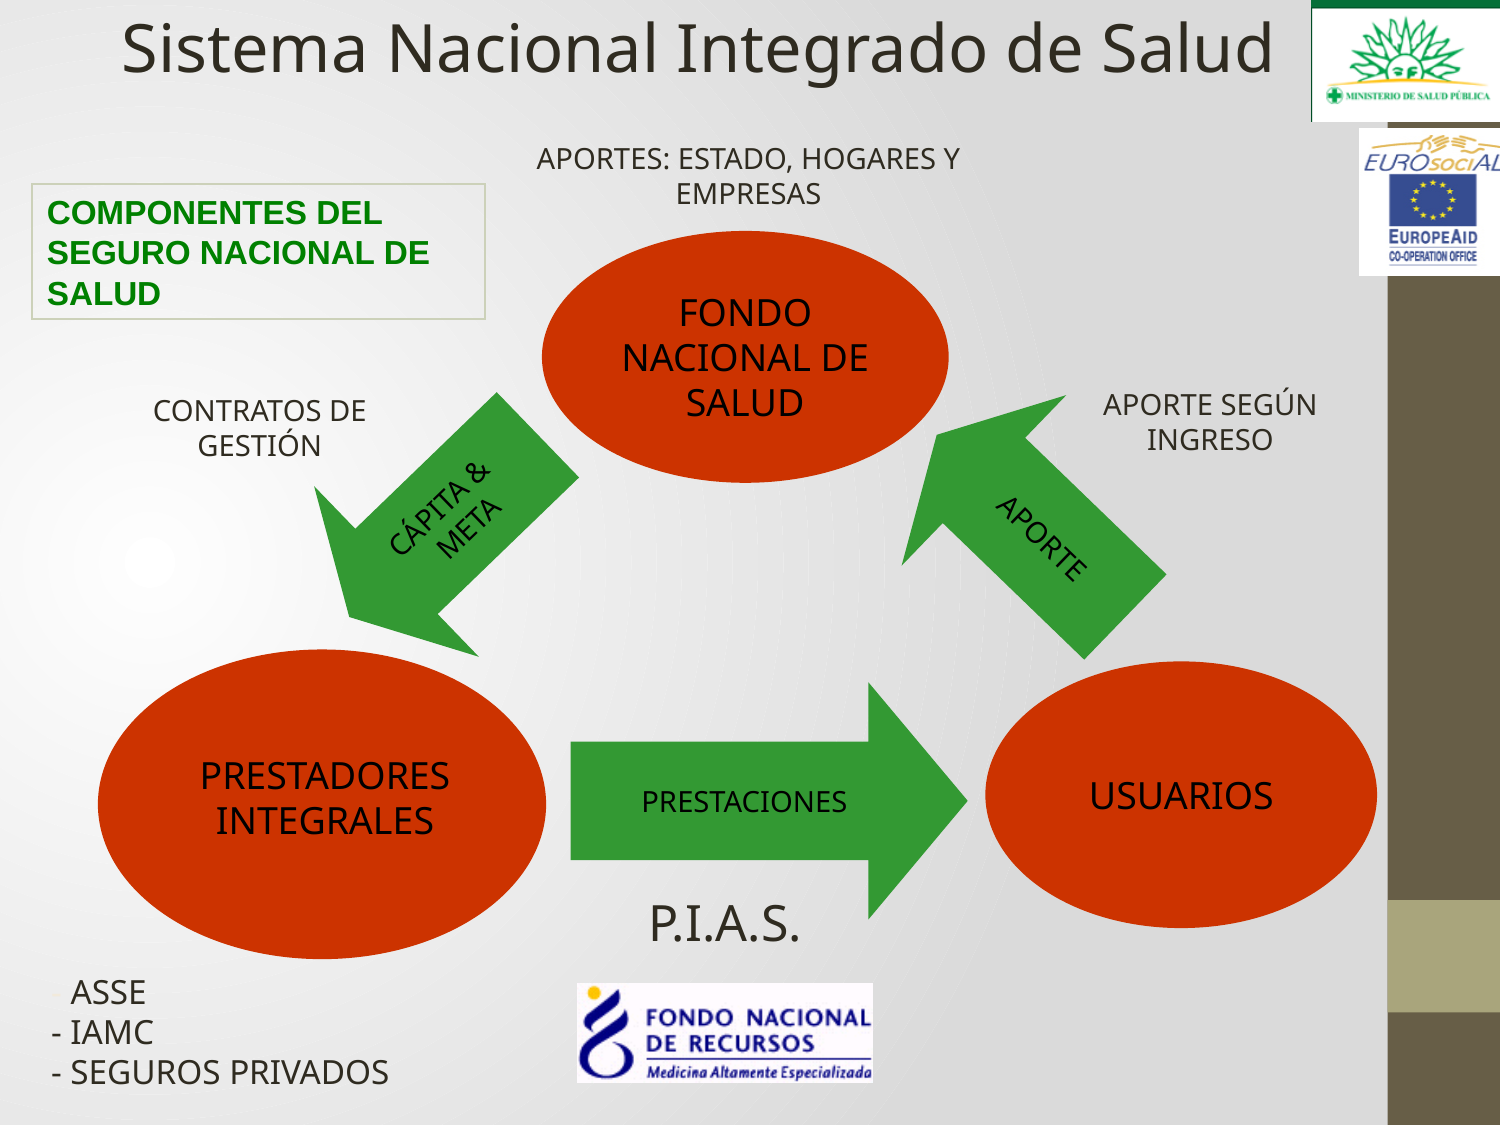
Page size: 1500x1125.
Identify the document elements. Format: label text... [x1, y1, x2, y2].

text_box P.I.A.S. [577, 926, 873, 960]
text_box FONDO NACIONAL DE SALUD [545, 233, 945, 341]
text_box APORTES: ESTADO, HOGARES Y EMPRESAS [513, 186, 984, 218]
picture [1359, 128, 1500, 277]
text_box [99, 651, 545, 958]
text_box COMPONENTES DEL SEGURO NACIONAL DE SALUD [32, 184, 486, 320]
text_box CONTRATOS DE GESTIÓN [111, 384, 263, 470]
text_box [266, 348, 1209, 920]
text_box USUARIOS [1212, 665, 1375, 925]
text_box APORTE SEGÚN INGRESO [1218, 378, 1353, 464]
picture [577, 982, 874, 1083]
text_box Sistema Nacional Integrado de Salud [86, 0, 1312, 186]
picture [1310, 0, 1500, 122]
text_box - ASSE - IAMC - SEGUROS PRIVADOS [36, 963, 486, 1099]
